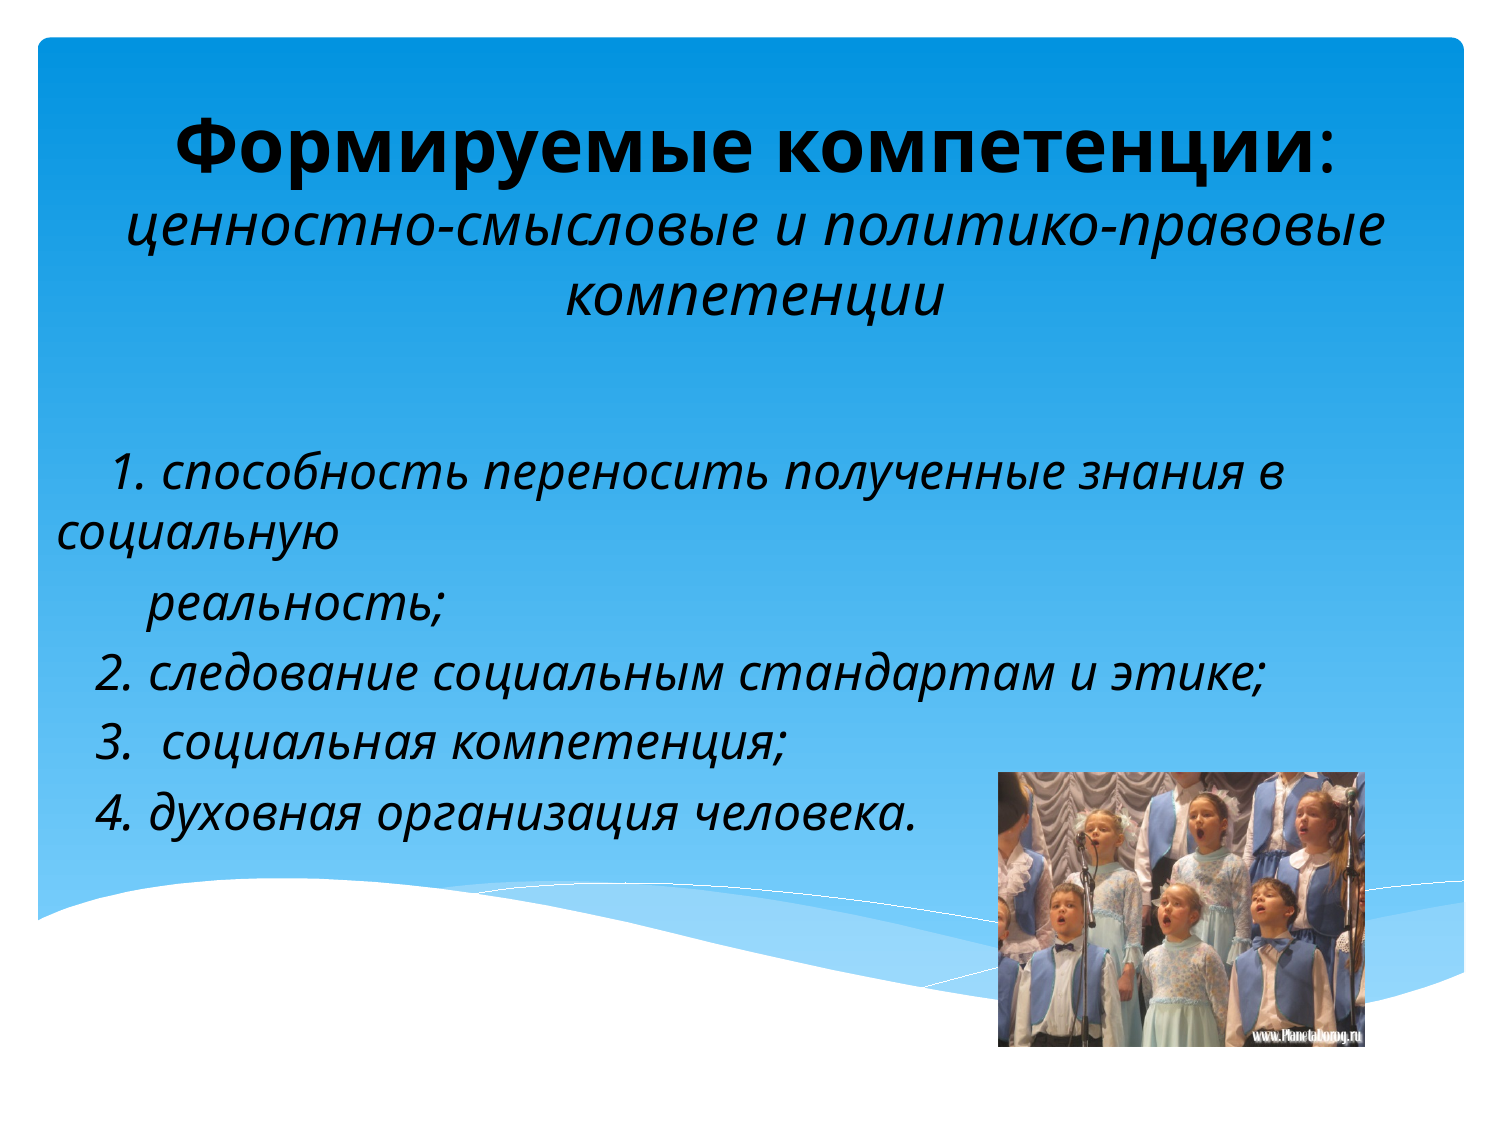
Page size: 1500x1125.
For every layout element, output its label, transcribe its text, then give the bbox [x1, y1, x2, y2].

picture [997, 771, 1365, 1048]
subtitle 1. способность переносить полученные знания в социальную реальность; 2. следование социальным стандартам и этике; 3. социальная компетенция; 4. духовная организация человека. [41, 432, 1447, 1035]
title Формируемые компетенции: ценностно-смысловые и политико-правовые компетенции [53, 42, 1459, 335]
